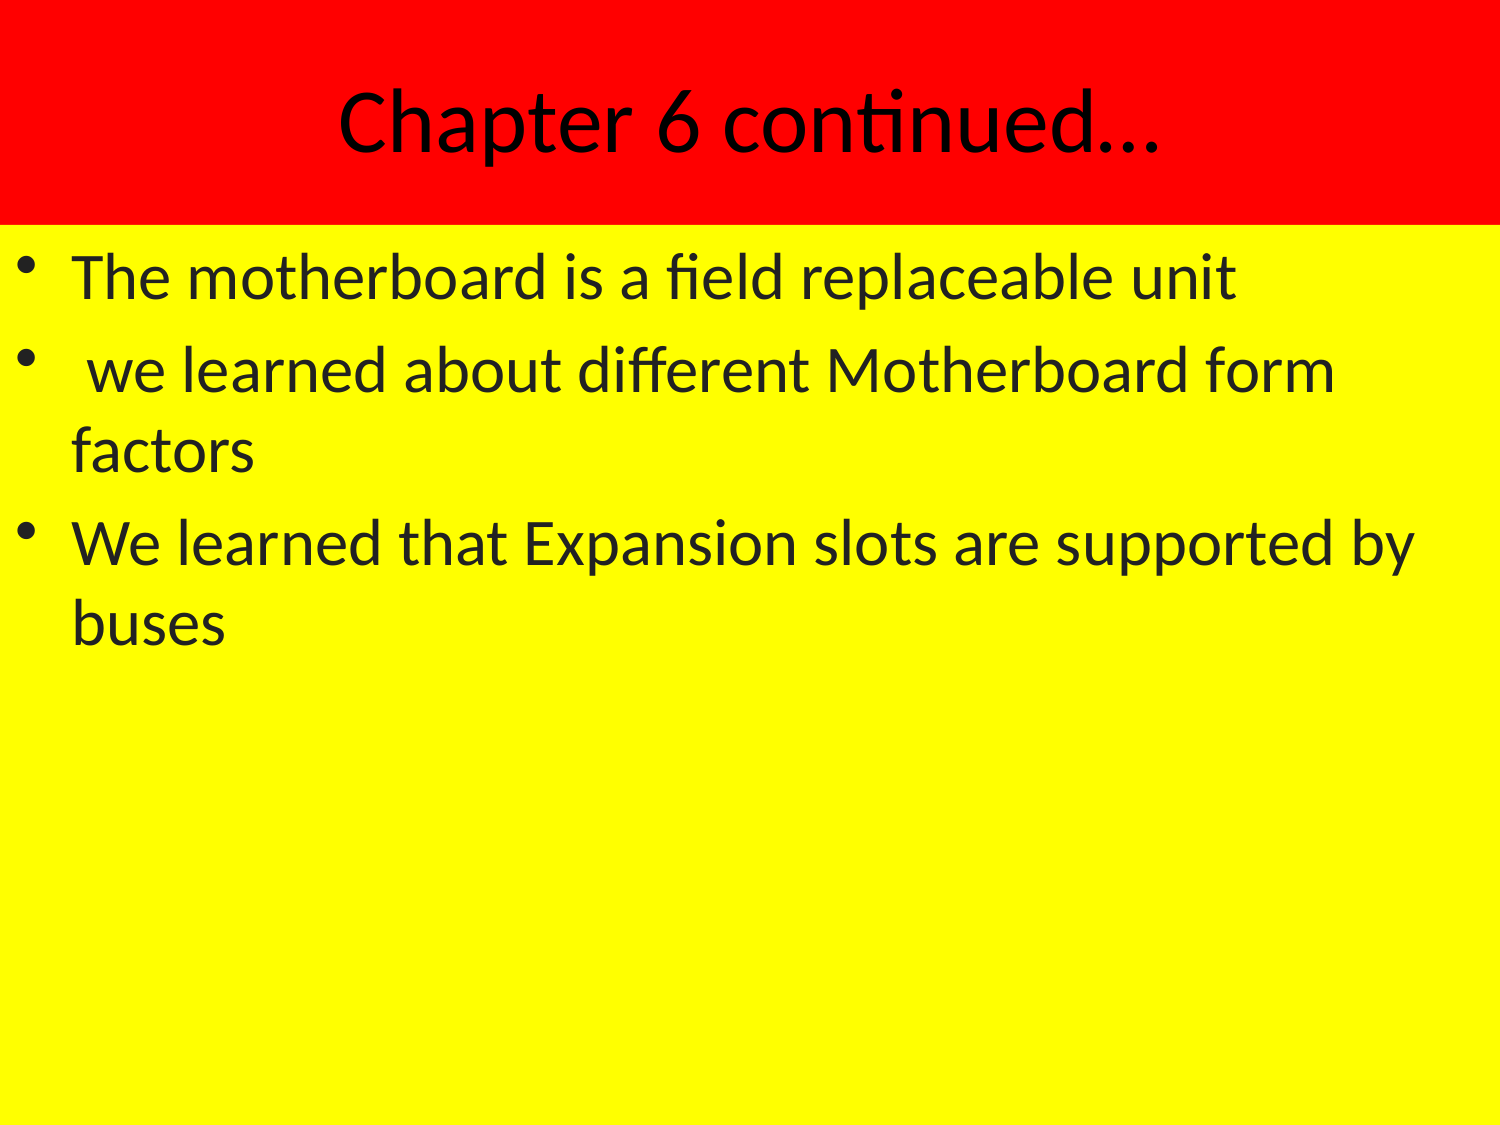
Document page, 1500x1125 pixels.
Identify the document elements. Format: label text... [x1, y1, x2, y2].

title Chapter 6 continued… [0, 0, 1500, 224]
list The motherboard is a field replaceable unit we learned about different Motherboard form factors We learned that Expansion slots are supported by buses [0, 224, 1500, 1125]
